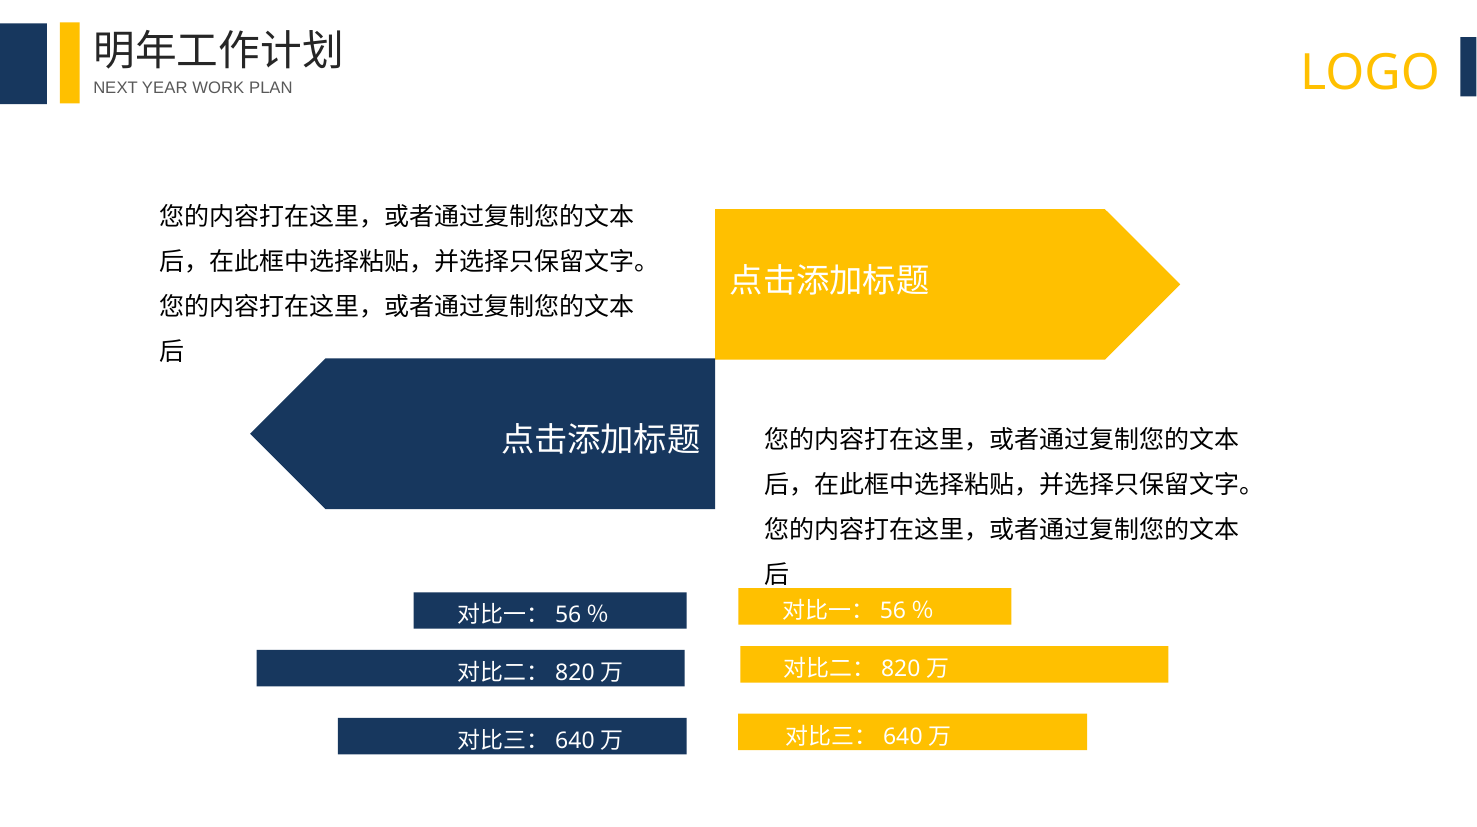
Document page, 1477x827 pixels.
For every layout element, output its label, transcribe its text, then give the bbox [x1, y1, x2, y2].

text_box 明年工作计划 [93, 23, 359, 74]
text_box [248, 356, 718, 512]
text_box LOGO [1289, 33, 1477, 105]
text_box [1458, 35, 1477, 99]
text_box 您的内容打在这里，或者通过复制您的文本后，在此框中选择粘贴，并选择只保留文字。您的内容打在这里，或者通过复制您的文本后 [145, 178, 669, 373]
text_box 对比二：820万 [768, 646, 964, 689]
text_box 对比一：56％ [767, 588, 950, 631]
text_box [0, 21, 49, 106]
text_box [254, 648, 687, 688]
text_box 对比三：640万 [442, 718, 639, 761]
text_box 对比二：820万 [442, 649, 639, 693]
text_box 对比一：56％ [442, 592, 625, 635]
text_box [336, 716, 689, 756]
text_box 您的内容打在这里，或者通过复制您的文本后，在此框中选择粘贴，并选择只保留文字。您的内容打在这里，或者通过复制您的文本后 [750, 401, 1274, 596]
text_box [58, 20, 82, 105]
text_box [738, 644, 1170, 685]
text_box 点击添加标题 [319, 411, 716, 466]
text_box NEXT YEAR WORK PLAN [93, 76, 359, 97]
text_box [713, 207, 1183, 362]
text_box [736, 586, 1014, 627]
text_box [411, 590, 689, 631]
text_box 对比三：640万 [770, 714, 966, 757]
text_box 点击添加标题 [715, 252, 1111, 307]
text_box [736, 712, 1089, 752]
